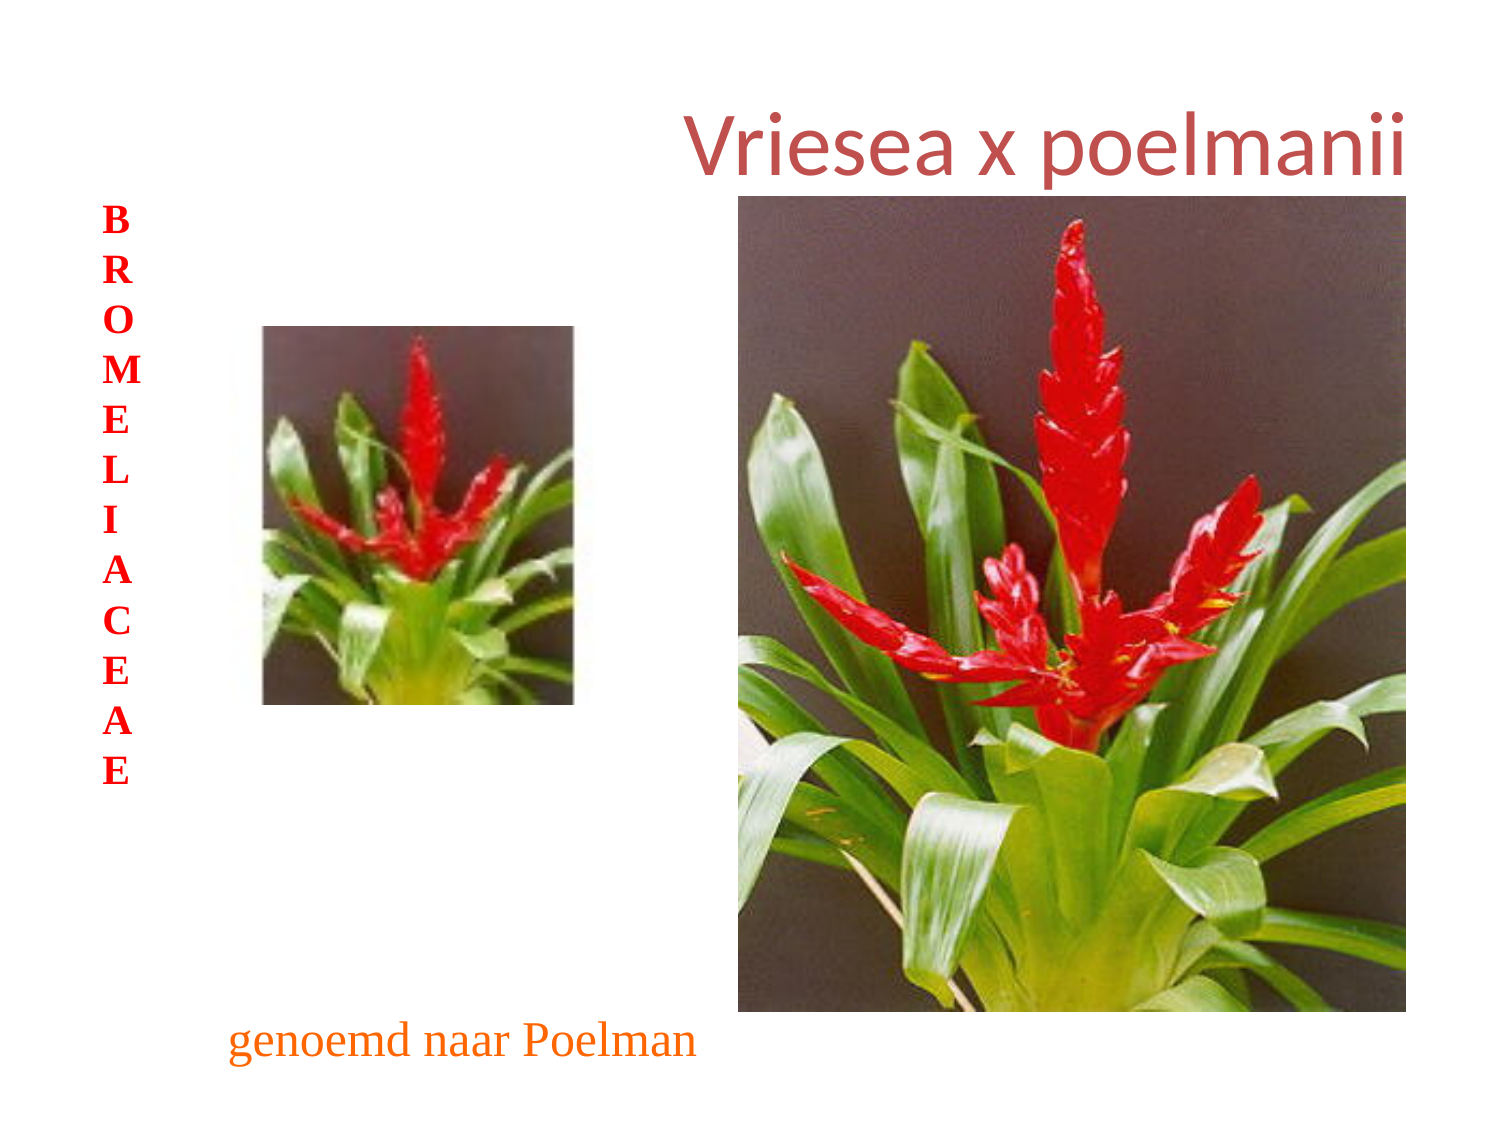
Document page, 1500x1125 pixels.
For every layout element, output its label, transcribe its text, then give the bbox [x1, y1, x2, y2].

text_box BROMELIACEAE [87, 184, 150, 800]
picture [738, 196, 1406, 1012]
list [229, 326, 609, 705]
text_box genoemd naar Poelman [0, 999, 713, 1075]
title Vriesea x poelmanii [75, 45, 1425, 233]
